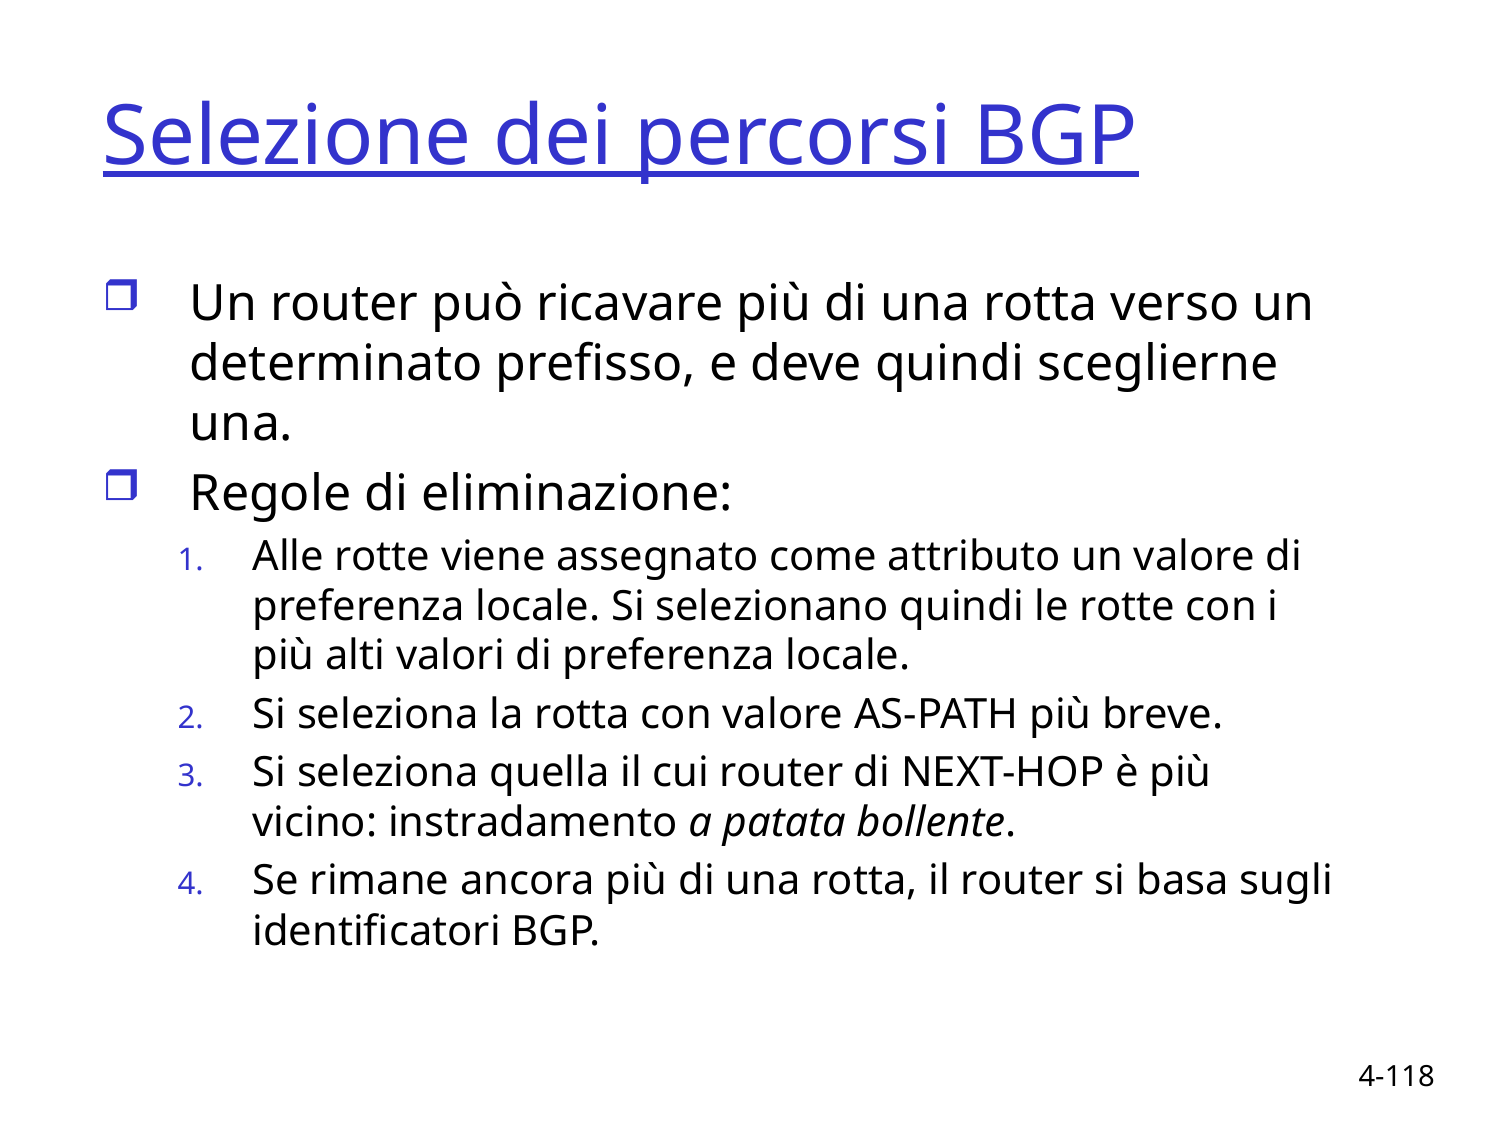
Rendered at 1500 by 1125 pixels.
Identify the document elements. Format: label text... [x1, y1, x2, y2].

slide_number 4-118 [1338, 1049, 1451, 1125]
title Selezione dei percorsi BGP [87, 37, 1363, 226]
list Un router può ricavare più di una rotta verso un determinato prefisso, e deve quindi sceglierne una. Regole di eliminazione: Alle rotte viene assegnato come attributo un valore di preferenza locale. Si selezionano quindi le rotte con i più alti valori di preferenza locale. Si seleziona la rotta con valore AS-PATH più breve. Si seleziona quella il cui router di NEXT-HOP è più vicino: instradamento a patata bollente. Se rimane ancora più di una rotta, il router si basa sugli identificatori BGP. [87, 262, 1363, 1026]
